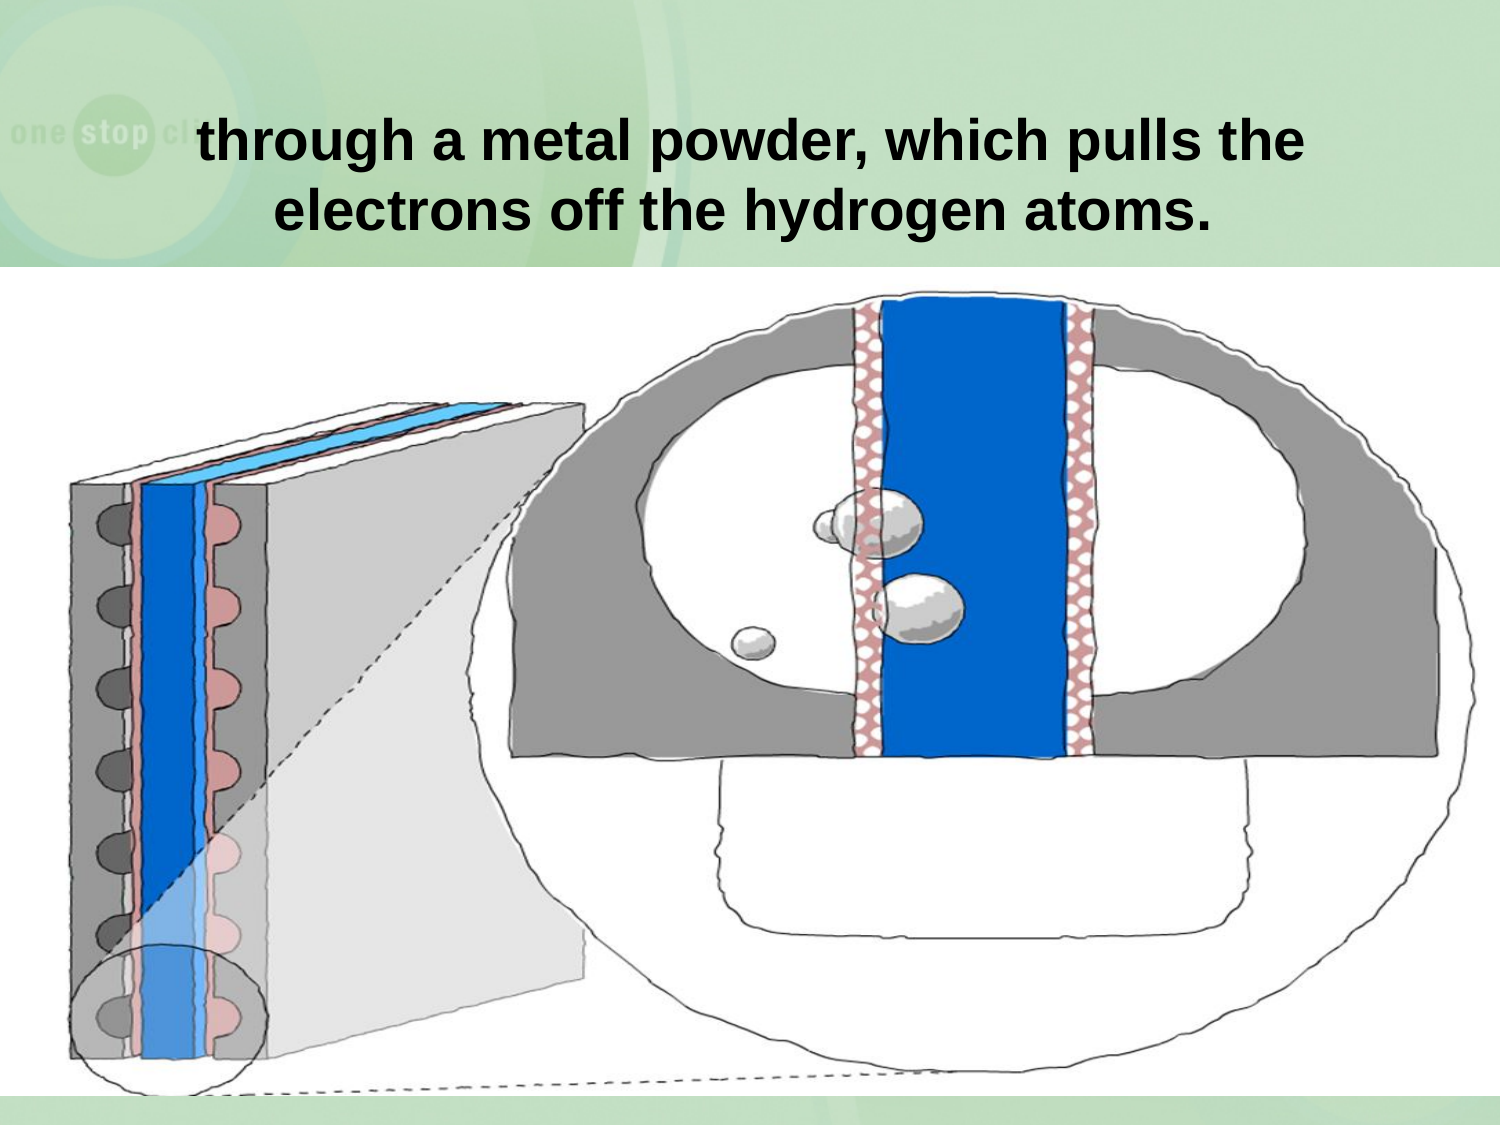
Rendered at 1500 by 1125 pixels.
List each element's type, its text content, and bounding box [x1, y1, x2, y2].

title through a metal powder, which pulls the electrons off the hydrogen atoms. [76, 78, 1427, 265]
picture [0, 0, 1500, 1125]
